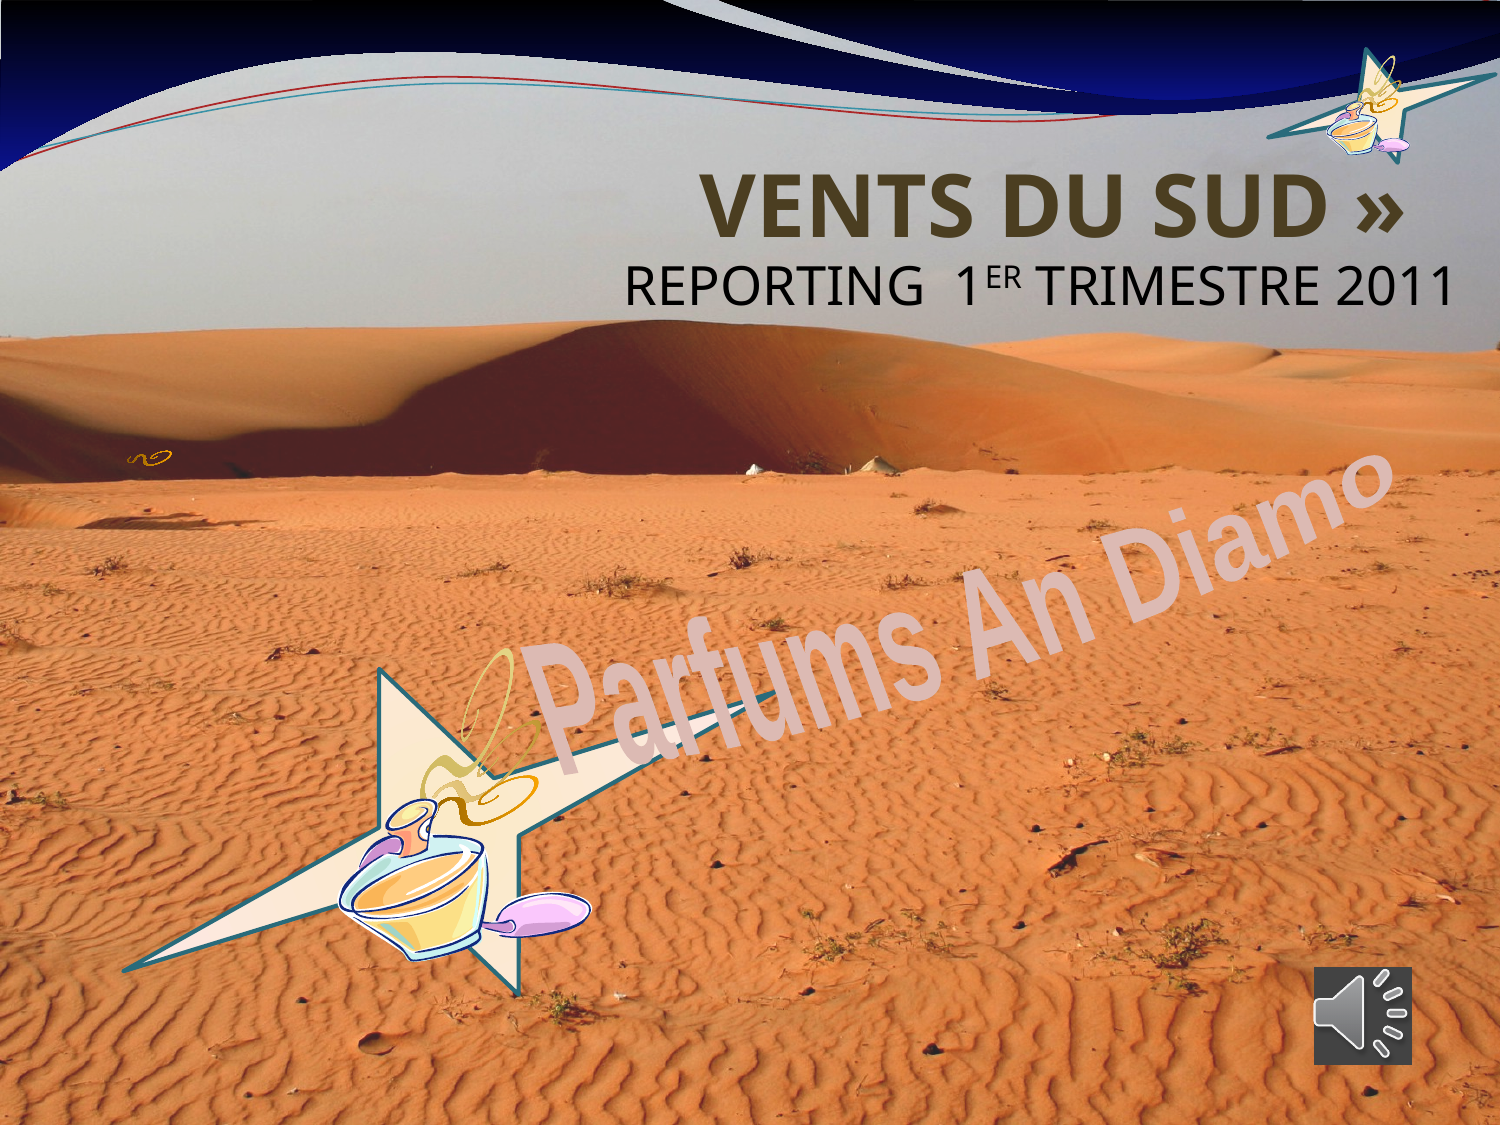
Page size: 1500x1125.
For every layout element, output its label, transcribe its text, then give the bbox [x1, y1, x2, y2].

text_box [93, 642, 803, 1010]
title Vents du Sud » [395, 149, 1411, 256]
subtitle Reporting 1er trimestre 2011 [407, 243, 1471, 348]
picture [1312, 965, 1414, 1067]
